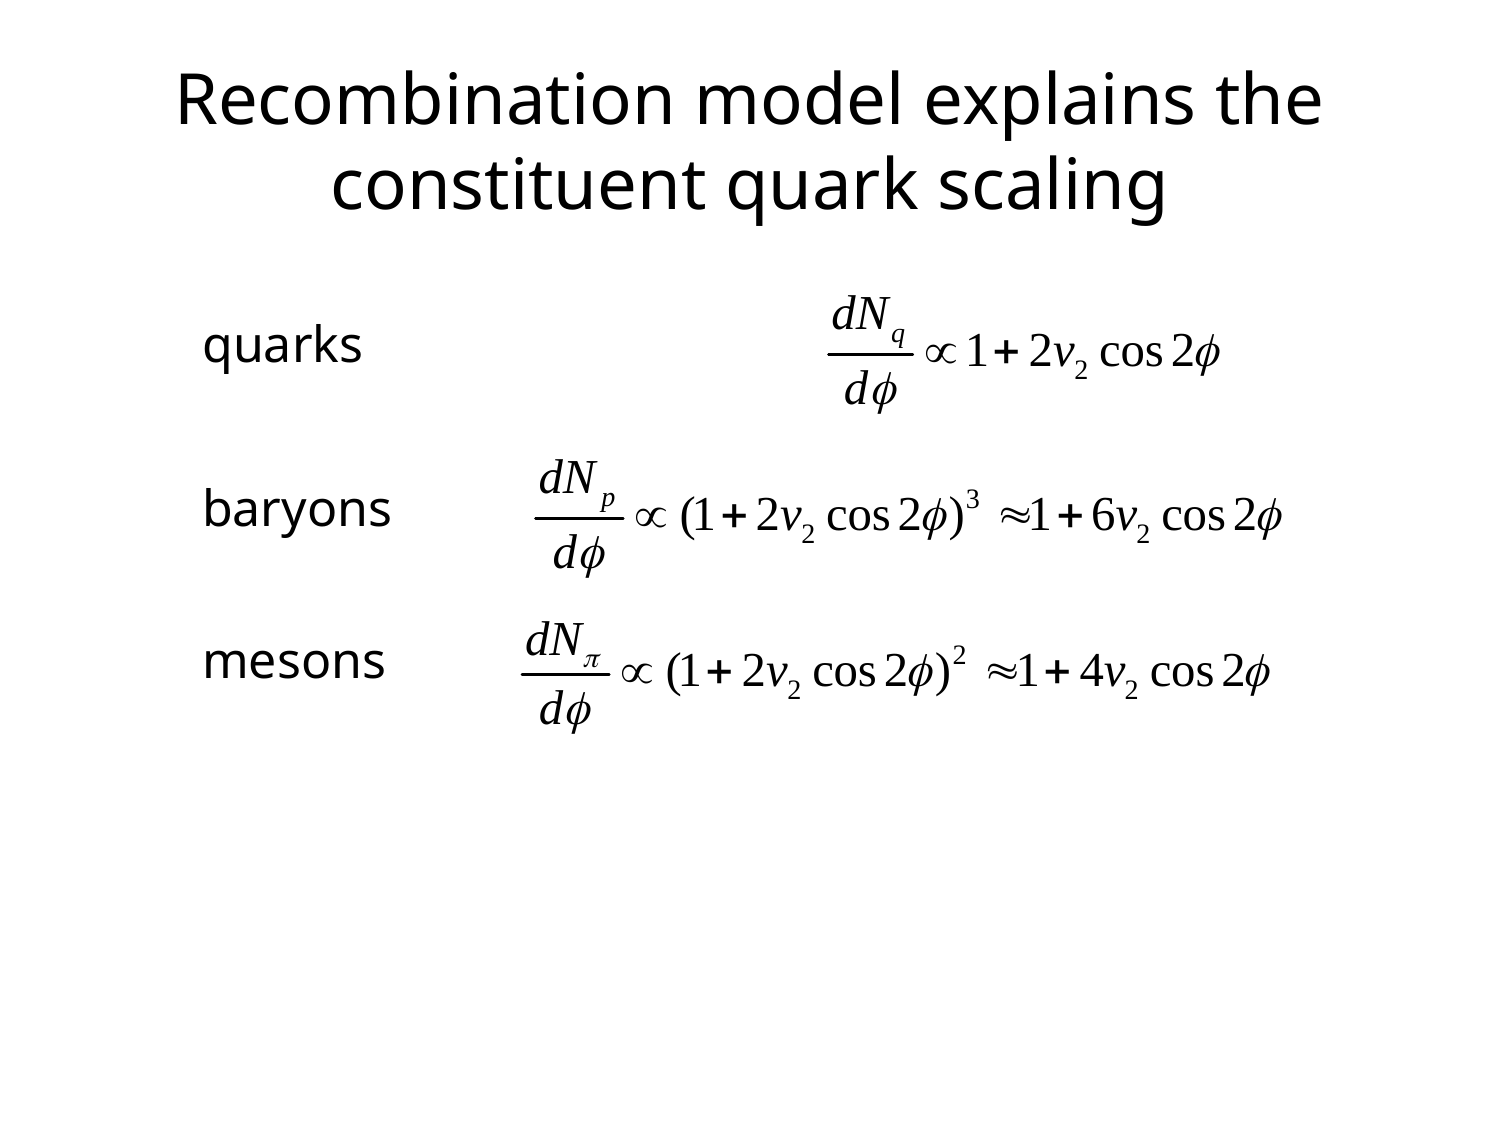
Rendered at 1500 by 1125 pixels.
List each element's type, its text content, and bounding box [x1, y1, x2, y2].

title Recombination model explains the constituent quark scaling [75, 45, 1425, 233]
text_box quarks [187, 304, 457, 380]
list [820, 280, 1231, 424]
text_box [513, 609, 1282, 744]
text_box mesons [187, 621, 422, 696]
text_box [527, 445, 1292, 588]
text_box baryons [187, 468, 469, 544]
